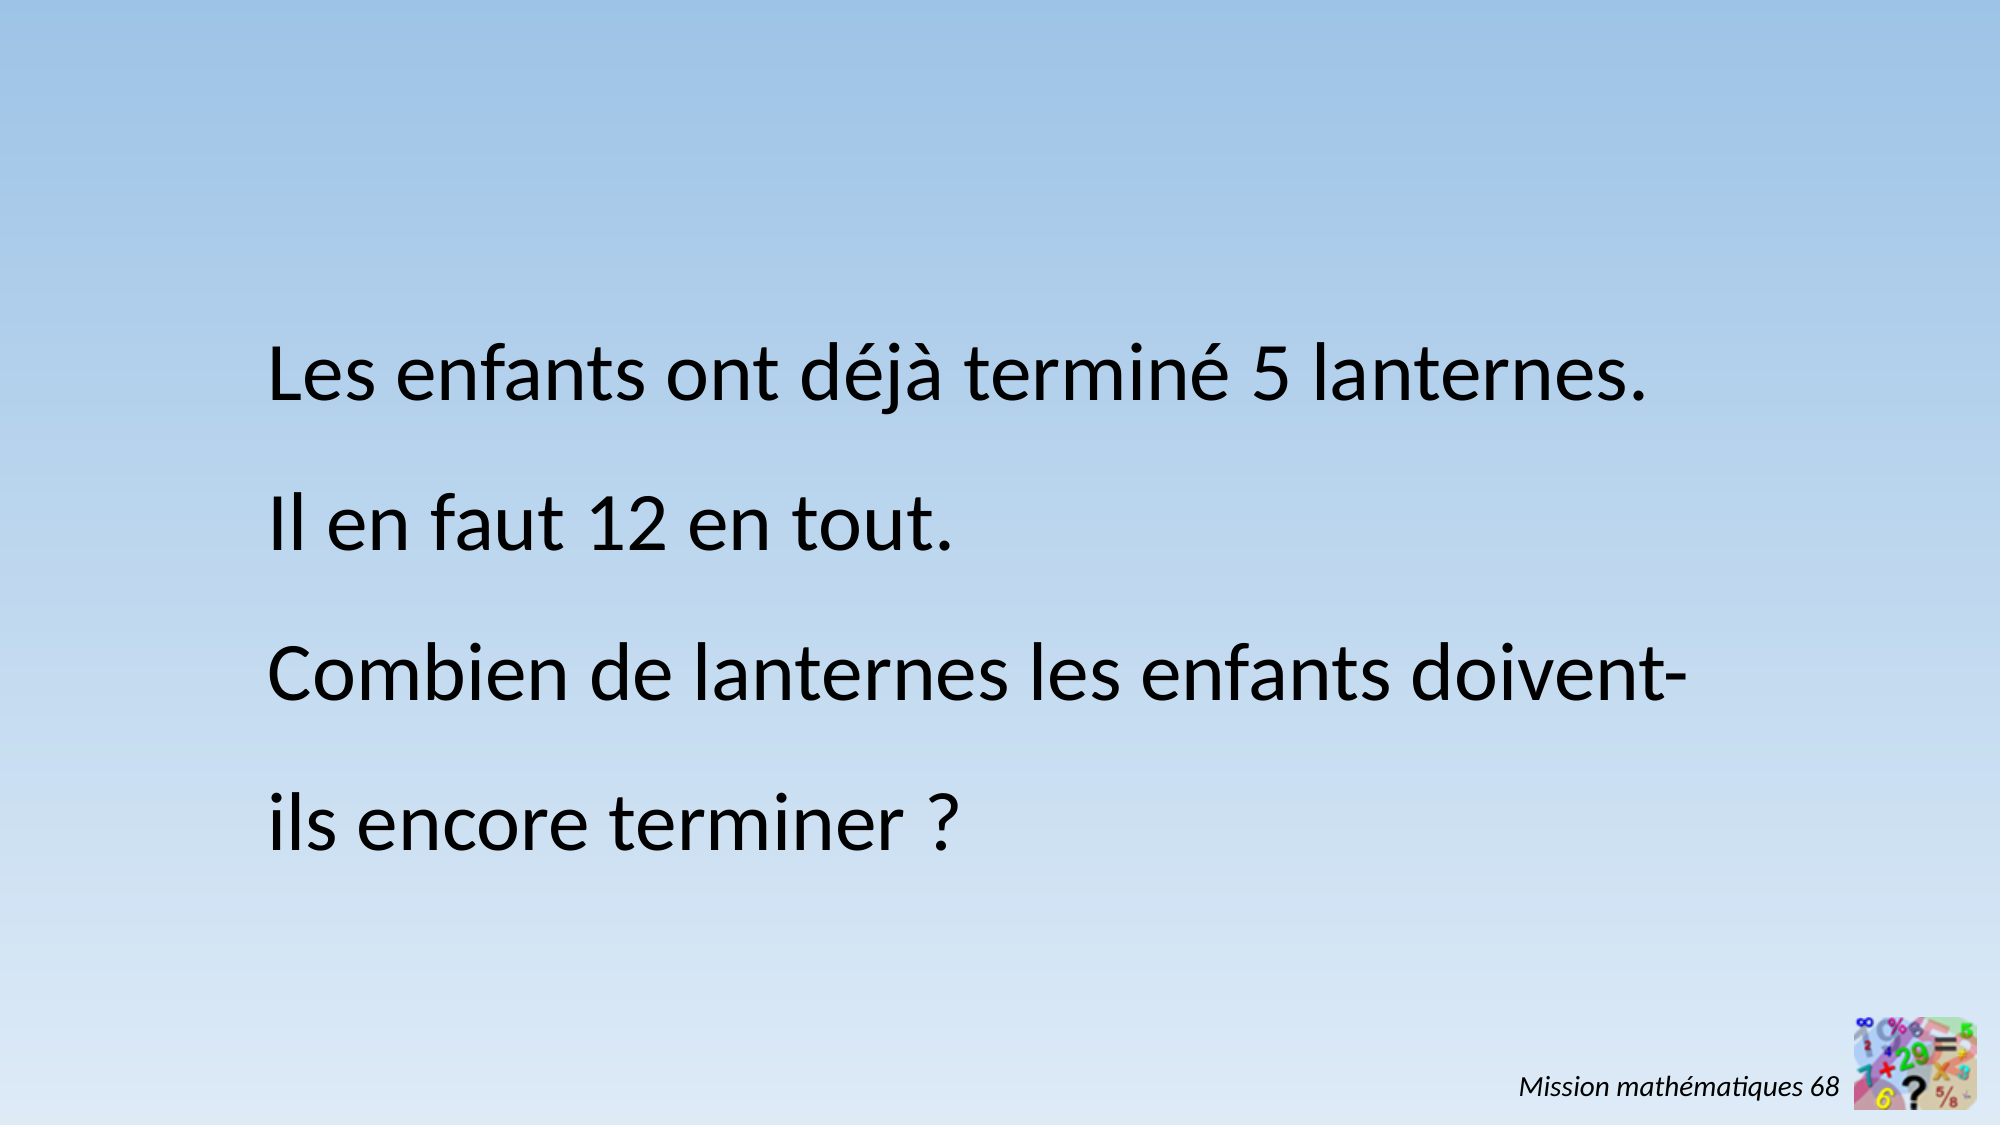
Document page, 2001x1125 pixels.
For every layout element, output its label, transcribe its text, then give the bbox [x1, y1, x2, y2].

picture [1854, 1017, 1977, 1110]
text_box Les enfants ont déjà terminé 5 lanternes. Il en faut 12 en tout. Combien de lanternes les enfants doivent-ils encore terminer ? [252, 259, 1747, 875]
text_box Mission mathématiques 68 [1501, 1059, 1854, 1110]
